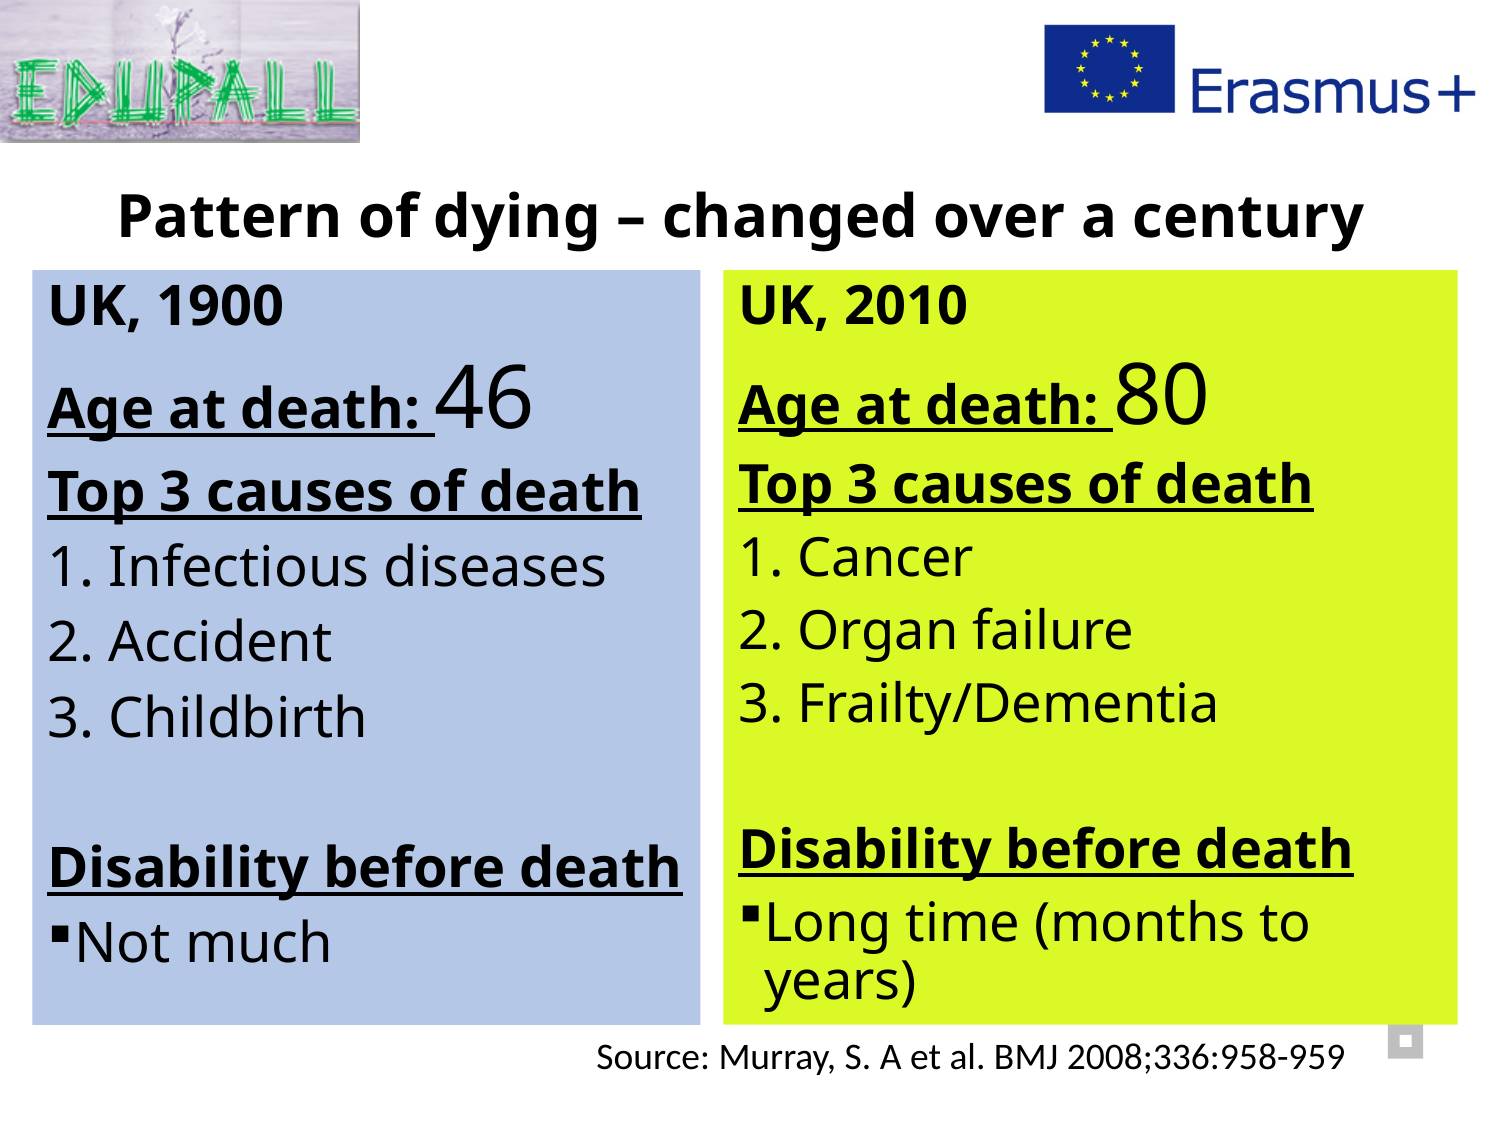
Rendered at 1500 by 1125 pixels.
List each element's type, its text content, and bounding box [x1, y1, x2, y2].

picture [0, 0, 360, 143]
title Pattern of dying – changed over a century [101, 148, 1395, 289]
list UK, 1900 Age at death: 46 Top 3 causes of death 1. Infectious diseases 2. Accident 3. Childbirth Disability before death Not much [32, 270, 701, 1025]
text_box Source: Murray, S. A et al. BMJ 2008;336:958-959 [581, 1024, 1361, 1085]
text_box UK, 2010 Age at death: 80 Top 3 causes of death 1. Cancer 2. Organ failure 3. Frailty/Dementia Disability before death Long time (months to years) [723, 270, 1458, 1025]
picture [1019, 0, 1500, 138]
